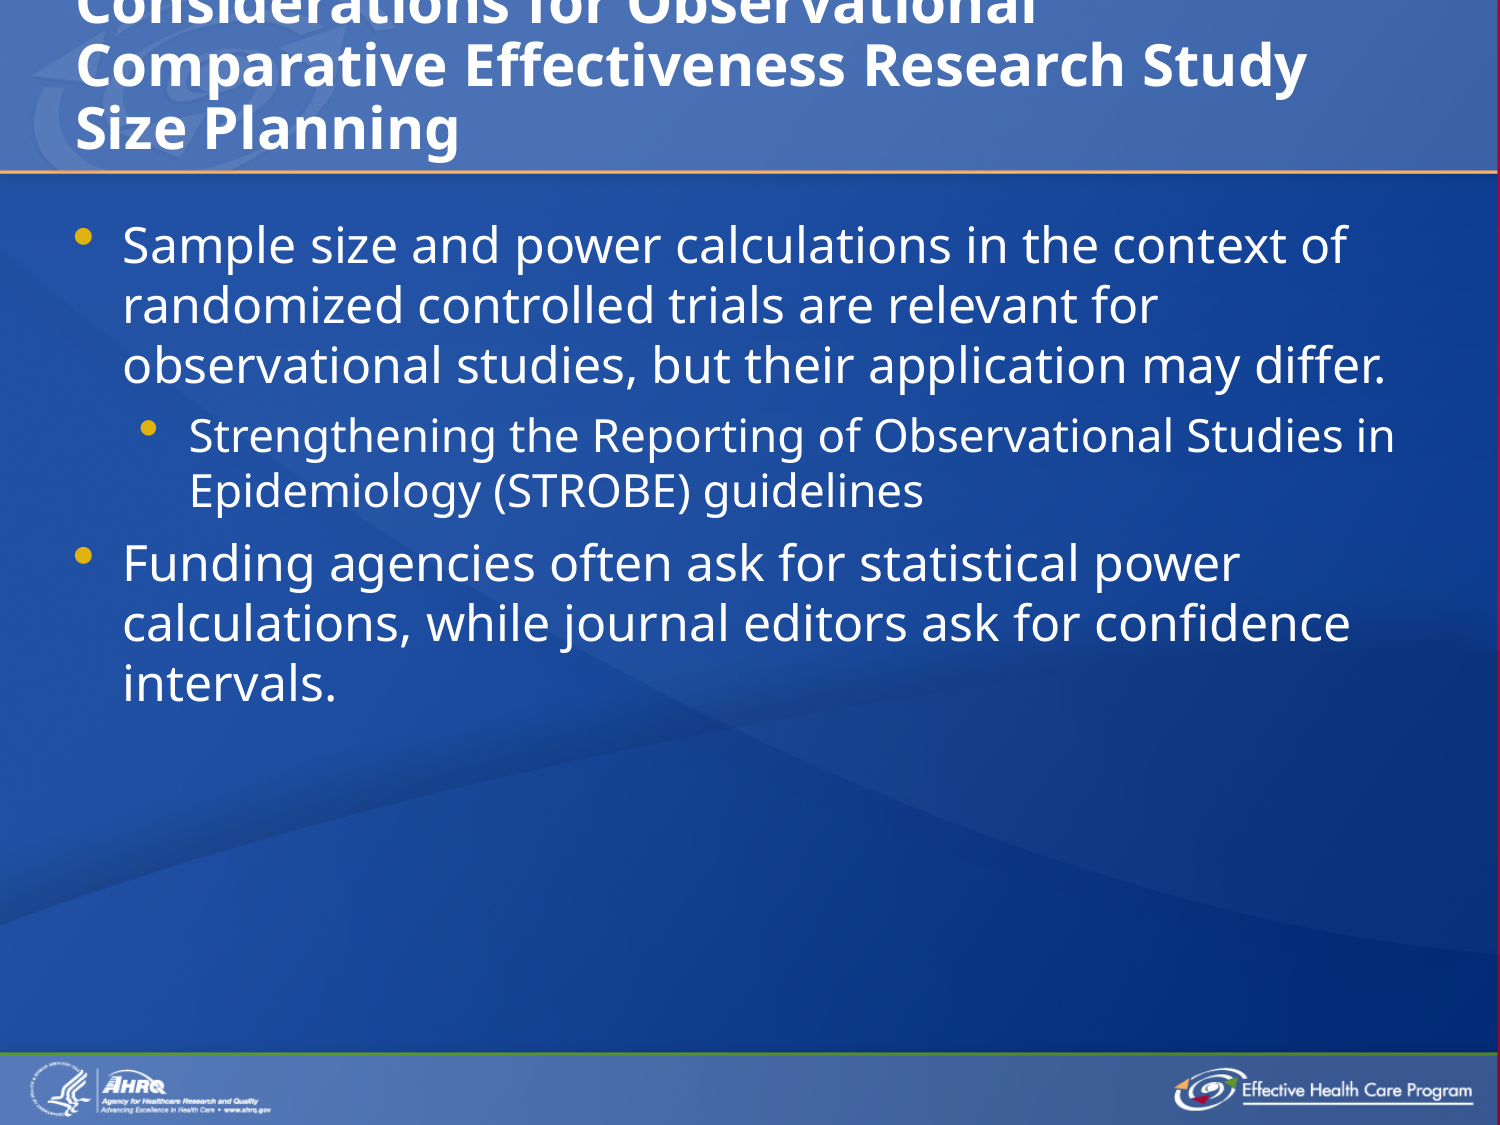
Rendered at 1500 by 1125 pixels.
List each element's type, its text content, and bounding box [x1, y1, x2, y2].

picture [0, 0, 1500, 1125]
title Considerations for Observational Comparative Effectiveness Research Study Size Planning [75, 21, 1425, 163]
list Sample size and power calculations in the context of randomized controlled trials are relevant for observational studies, but their application may differ. Strengthening the Reporting of Observational Studies in Epidemiology (STROBE) guidelines Funding agencies often ask for statistical power calculations, while journal editors ask for confidence intervals. [75, 213, 1425, 1005]
